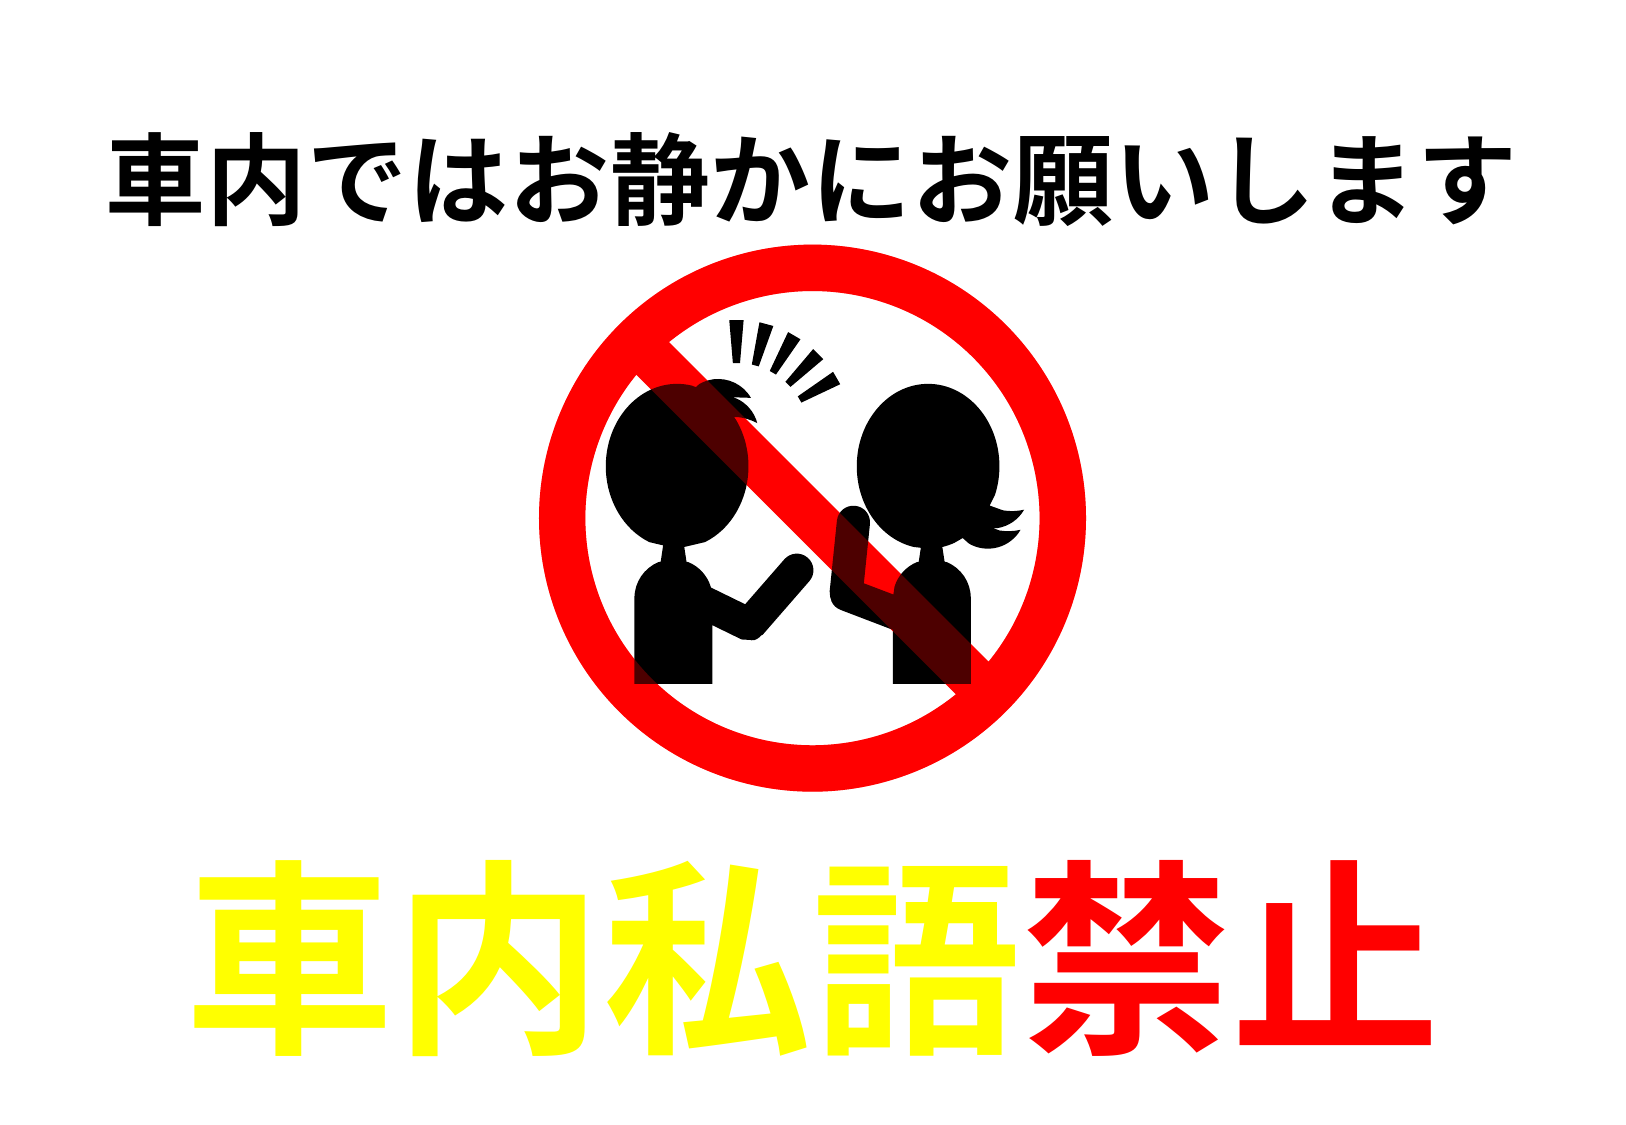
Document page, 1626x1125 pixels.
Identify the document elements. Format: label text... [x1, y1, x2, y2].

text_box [538, 244, 1087, 792]
text_box 車内私語禁止 [0, 821, 1625, 1087]
text_box 車内ではお静かにお願いします [0, 109, 1625, 245]
